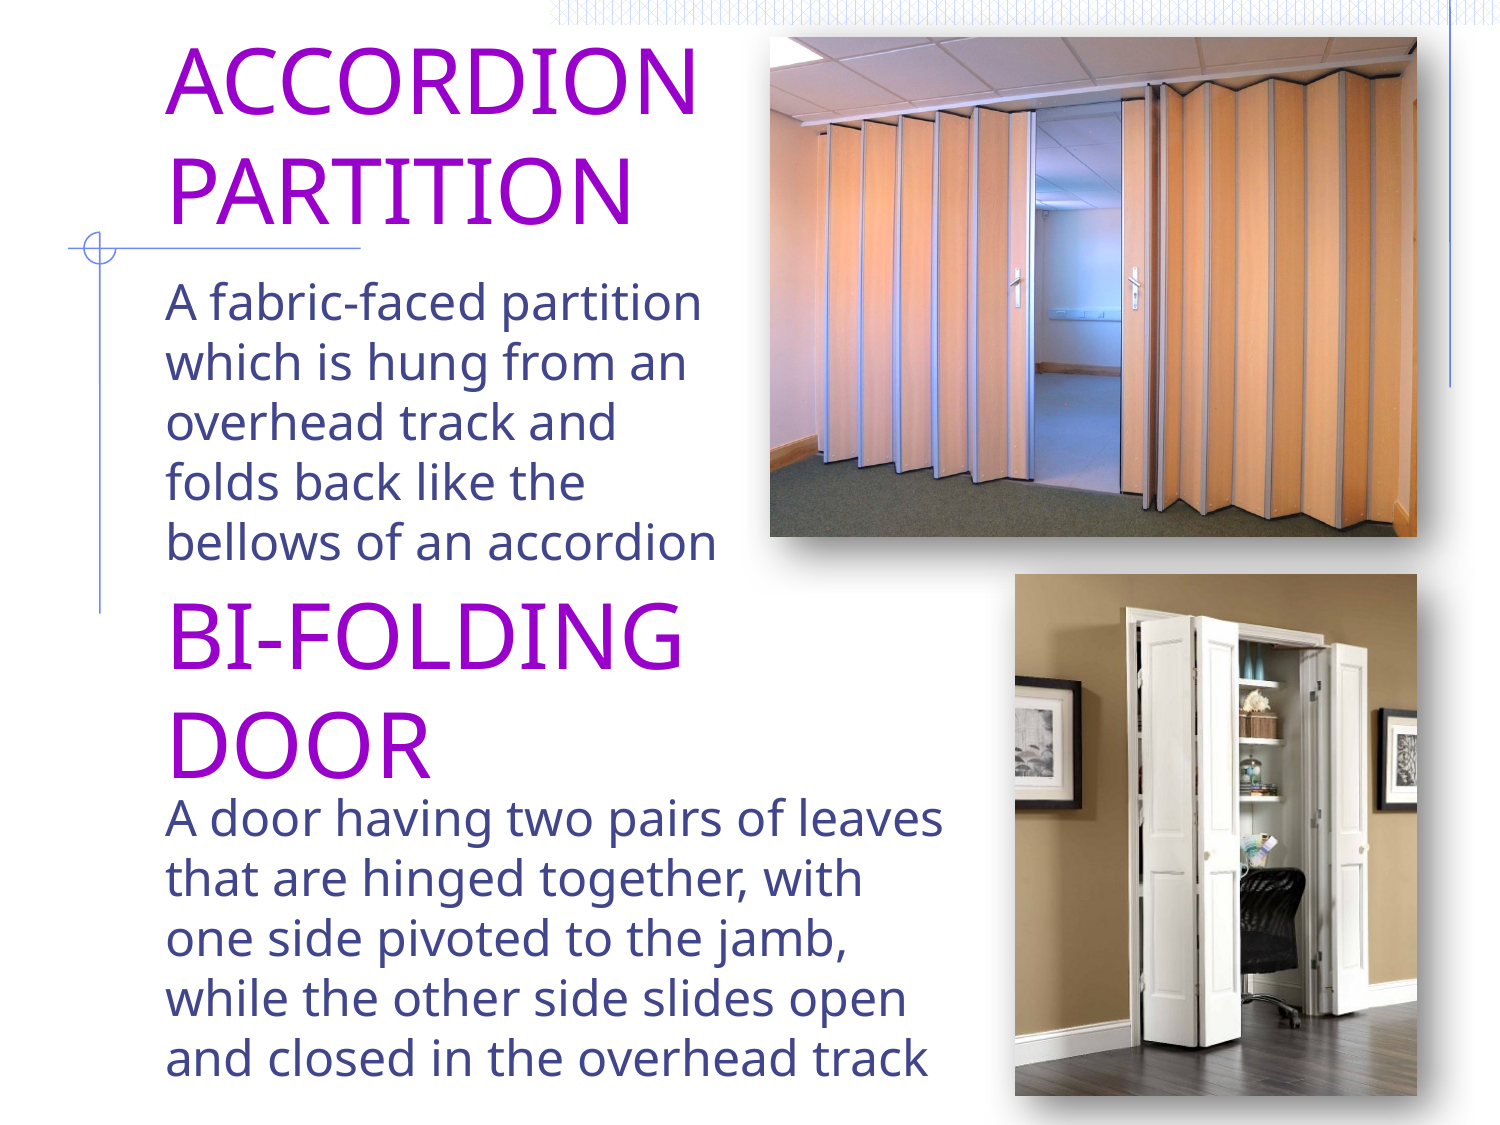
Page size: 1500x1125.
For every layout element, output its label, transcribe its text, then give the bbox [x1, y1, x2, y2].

list BI-FOLDING DOOR [150, 549, 825, 778]
list A door having two pairs of leaves that are hinged together, with one side pivoted to the jamb, while the other side slides open and closed in the overhead track [150, 778, 963, 1092]
list A fabric-faced partition which is hung from an overhead track and folds back like the bellows of an accordion [150, 262, 738, 549]
list ACCORDION PARTITION [150, 99, 738, 250]
picture [770, 37, 1417, 538]
picture [1015, 574, 1417, 1096]
